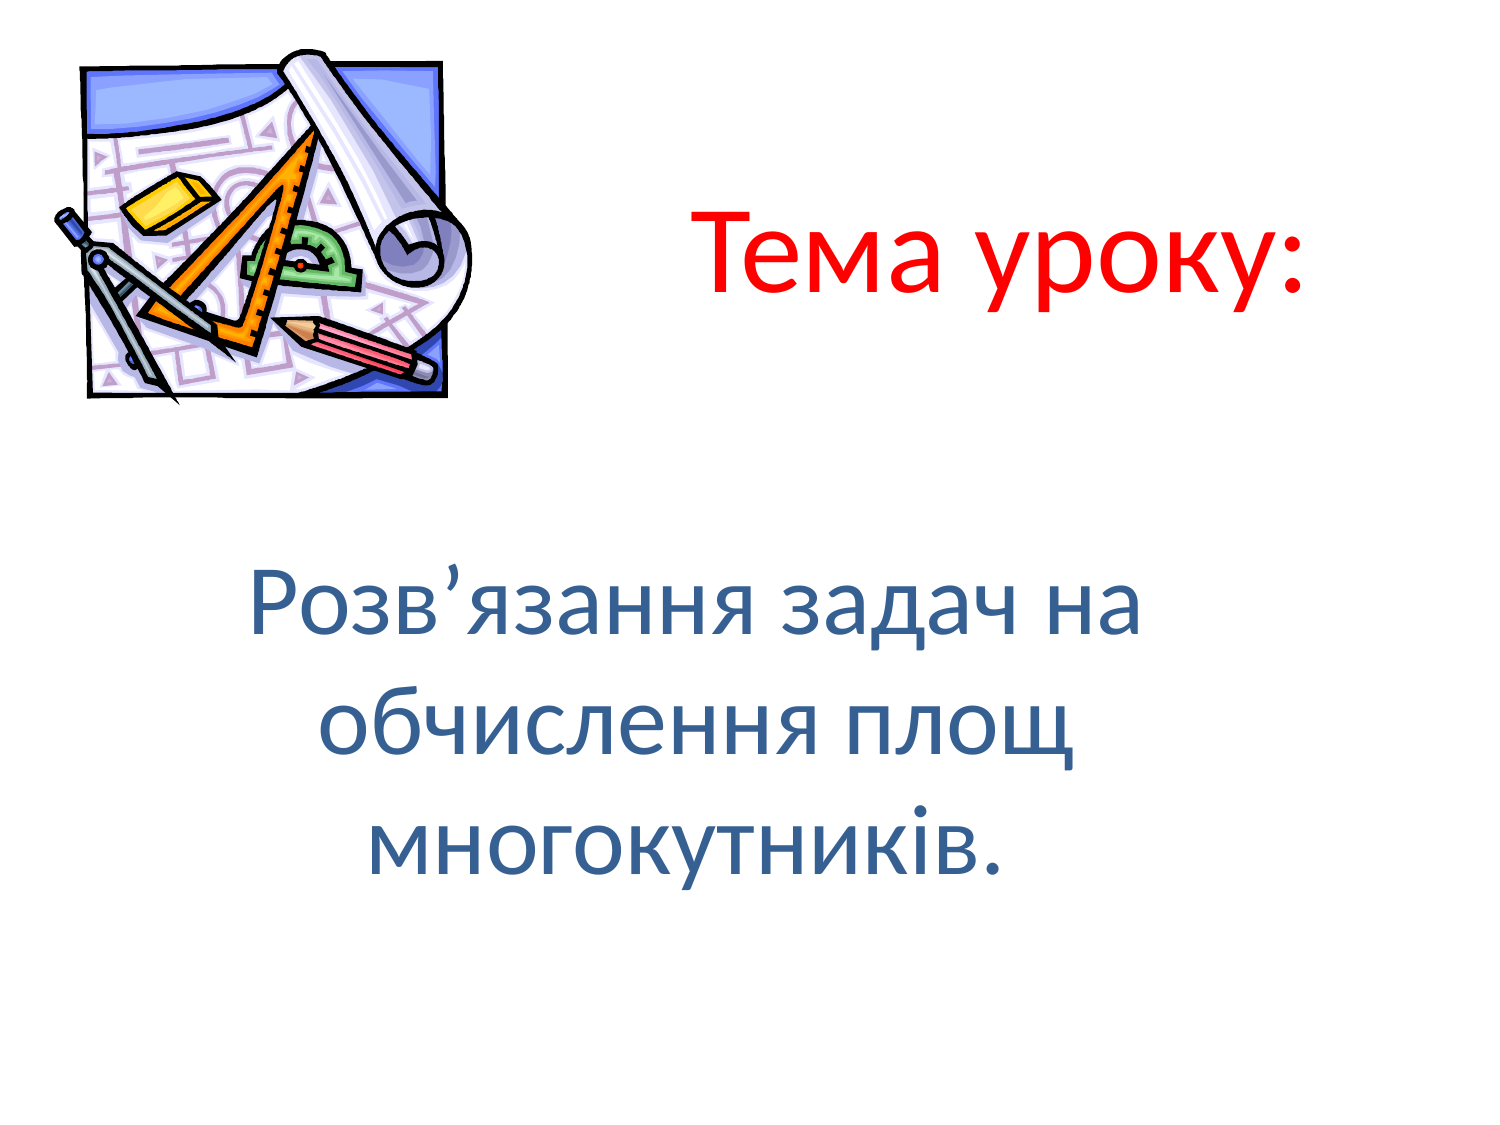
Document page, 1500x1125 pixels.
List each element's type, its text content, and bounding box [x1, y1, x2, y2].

title Тема уроку: [631, 137, 1370, 349]
picture [52, 42, 479, 412]
subtitle Розв’язання задач на обчислення площ многокутників. [29, 527, 1365, 815]
